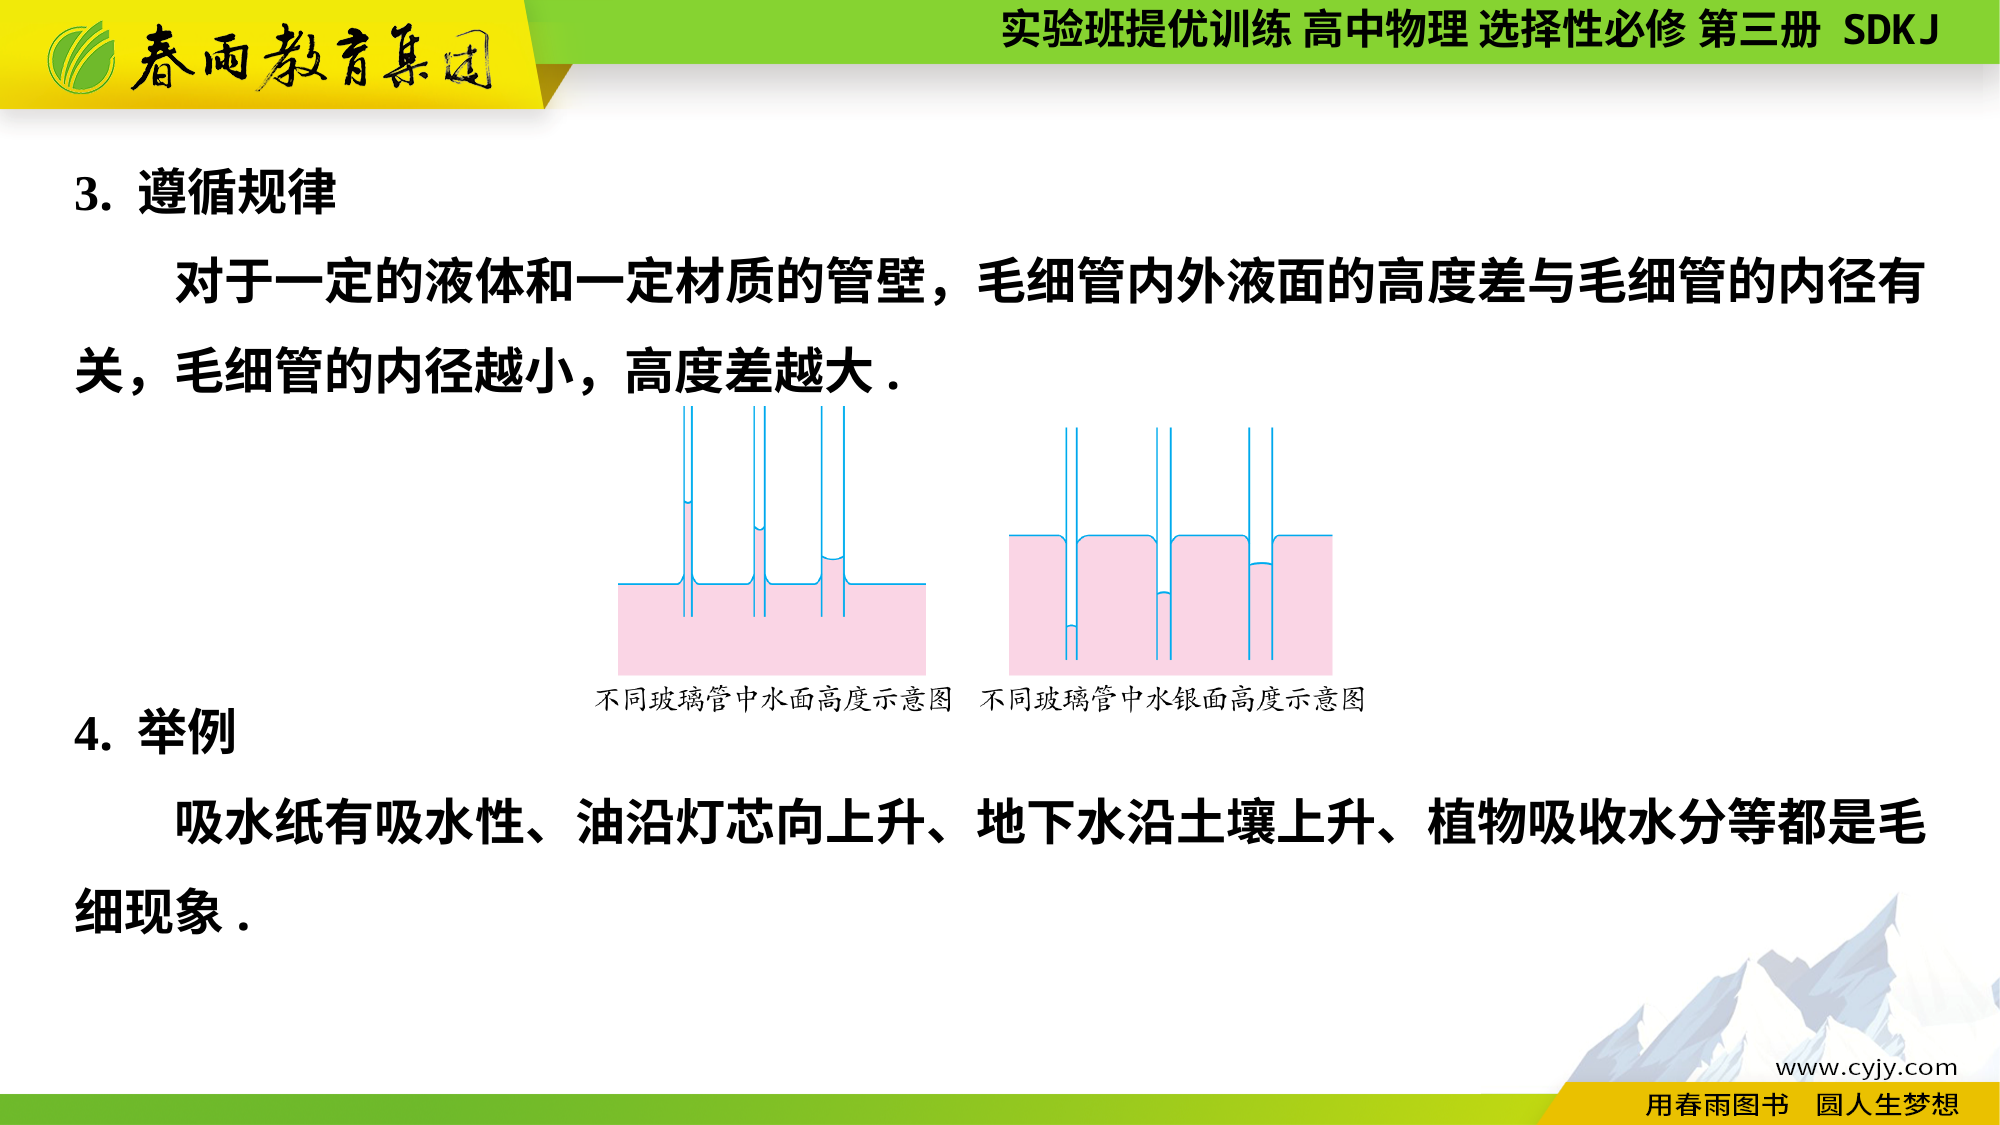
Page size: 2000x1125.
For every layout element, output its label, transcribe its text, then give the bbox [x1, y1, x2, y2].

list 3. 遵循规律 对于一定的液体和一定材质的管壁，毛细管内外液面的高度差与毛细管的内径有关，毛细管的内径越小，高度差越大. 4. 举例 吸水纸有吸水性、油沿灯芯向上升、地下水沿土壤上升、植物吸收水分等都是毛细现象. [59, 122, 1944, 956]
picture [0, 0, 2000, 1125]
